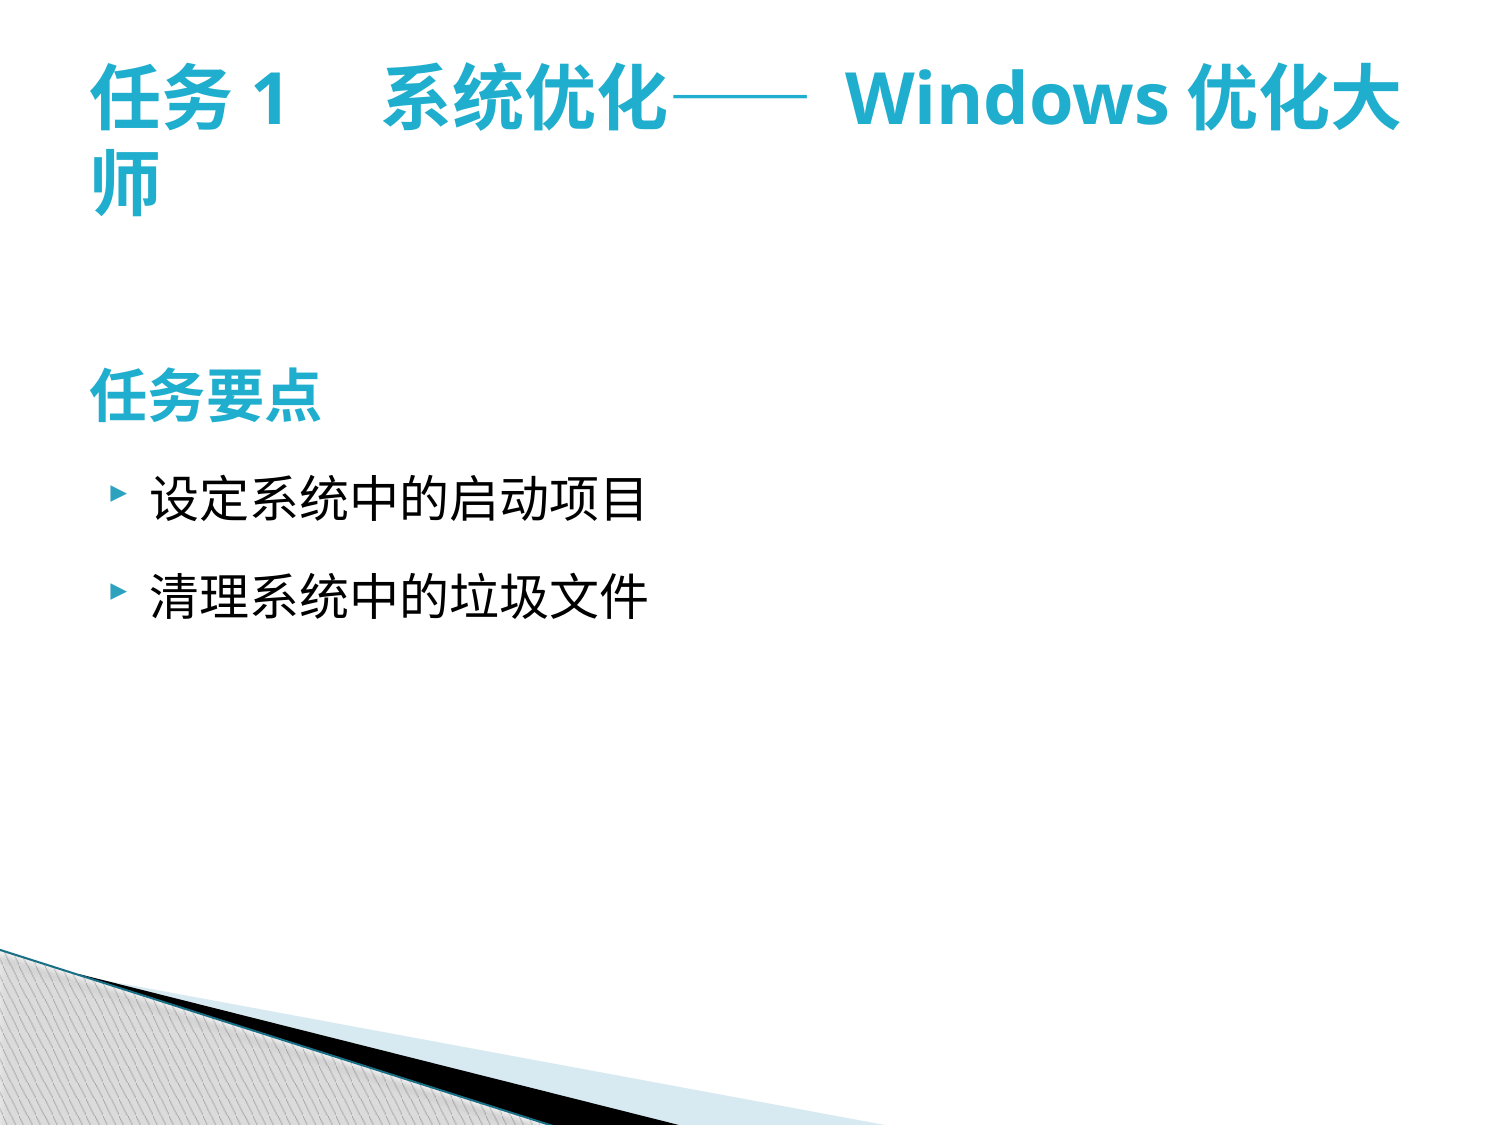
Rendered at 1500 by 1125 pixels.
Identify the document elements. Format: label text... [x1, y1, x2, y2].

title 任务1 系统优化—— Windows优化大师 [75, 45, 1425, 233]
list 任务要点 设定系统中的启动项目 清理系统中的垃圾文件 [75, 309, 1425, 953]
